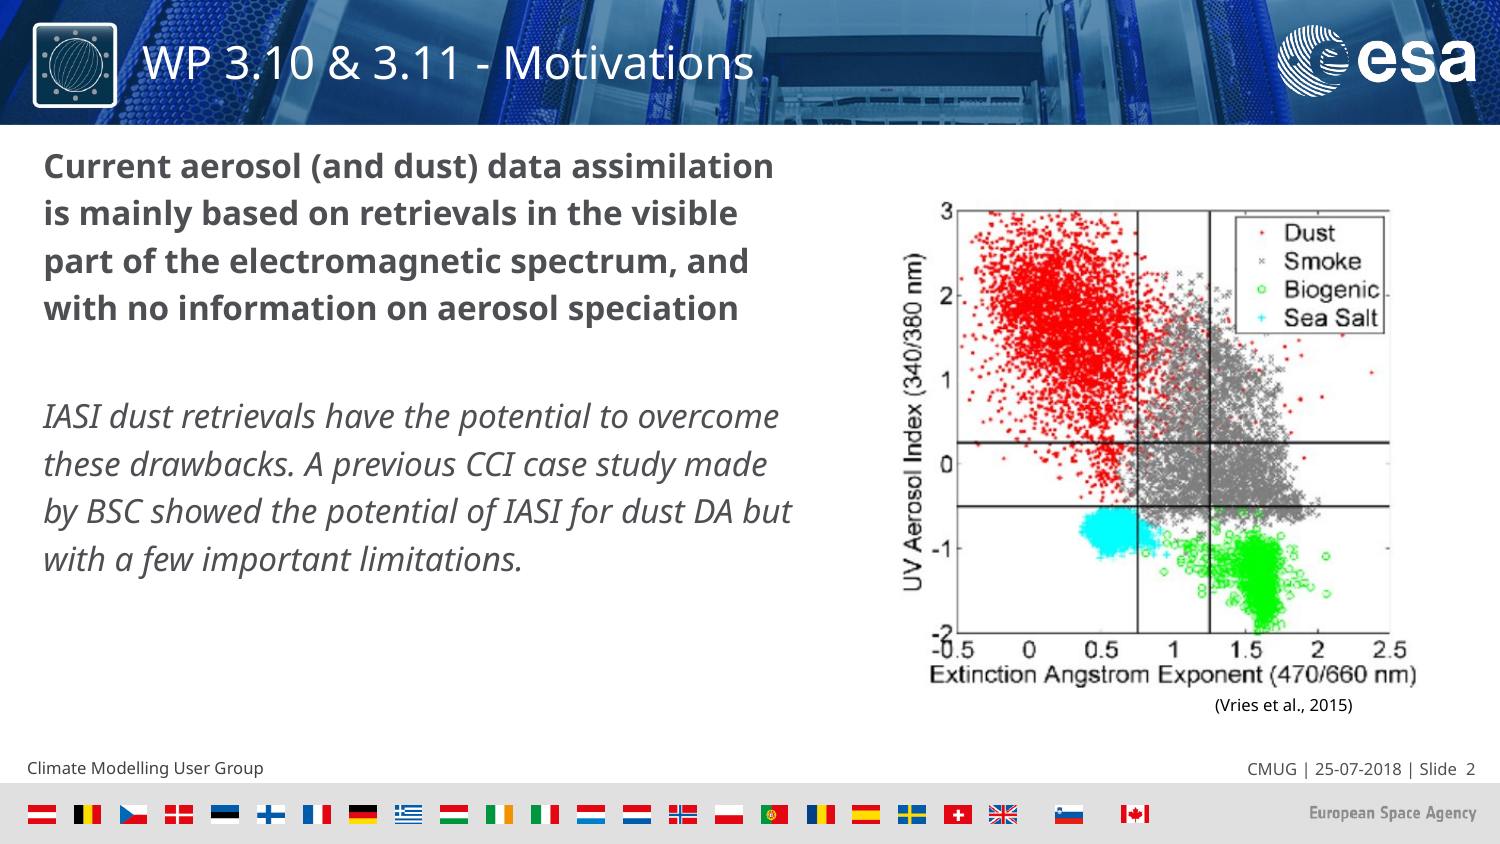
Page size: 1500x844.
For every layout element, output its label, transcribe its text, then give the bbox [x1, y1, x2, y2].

picture [890, 199, 1418, 688]
picture [0, 0, 1500, 127]
text_box (Vries et al., 2015) [1200, 697, 1369, 723]
picture [0, 783, 1500, 844]
list Current aerosol (and dust) data assimilation is mainly based on retrievals in the visible part of the electromagnetic spectrum, and with no information on aerosol speciation IASI dust retrievals have the potential to overcome these drawbacks. A previous CCI case study made by BSC showed the potential of IASI for dust DA but with a few important limitations. [28, 129, 819, 758]
title WP 3.10 & 3.11 - Motivations [127, 26, 1269, 97]
